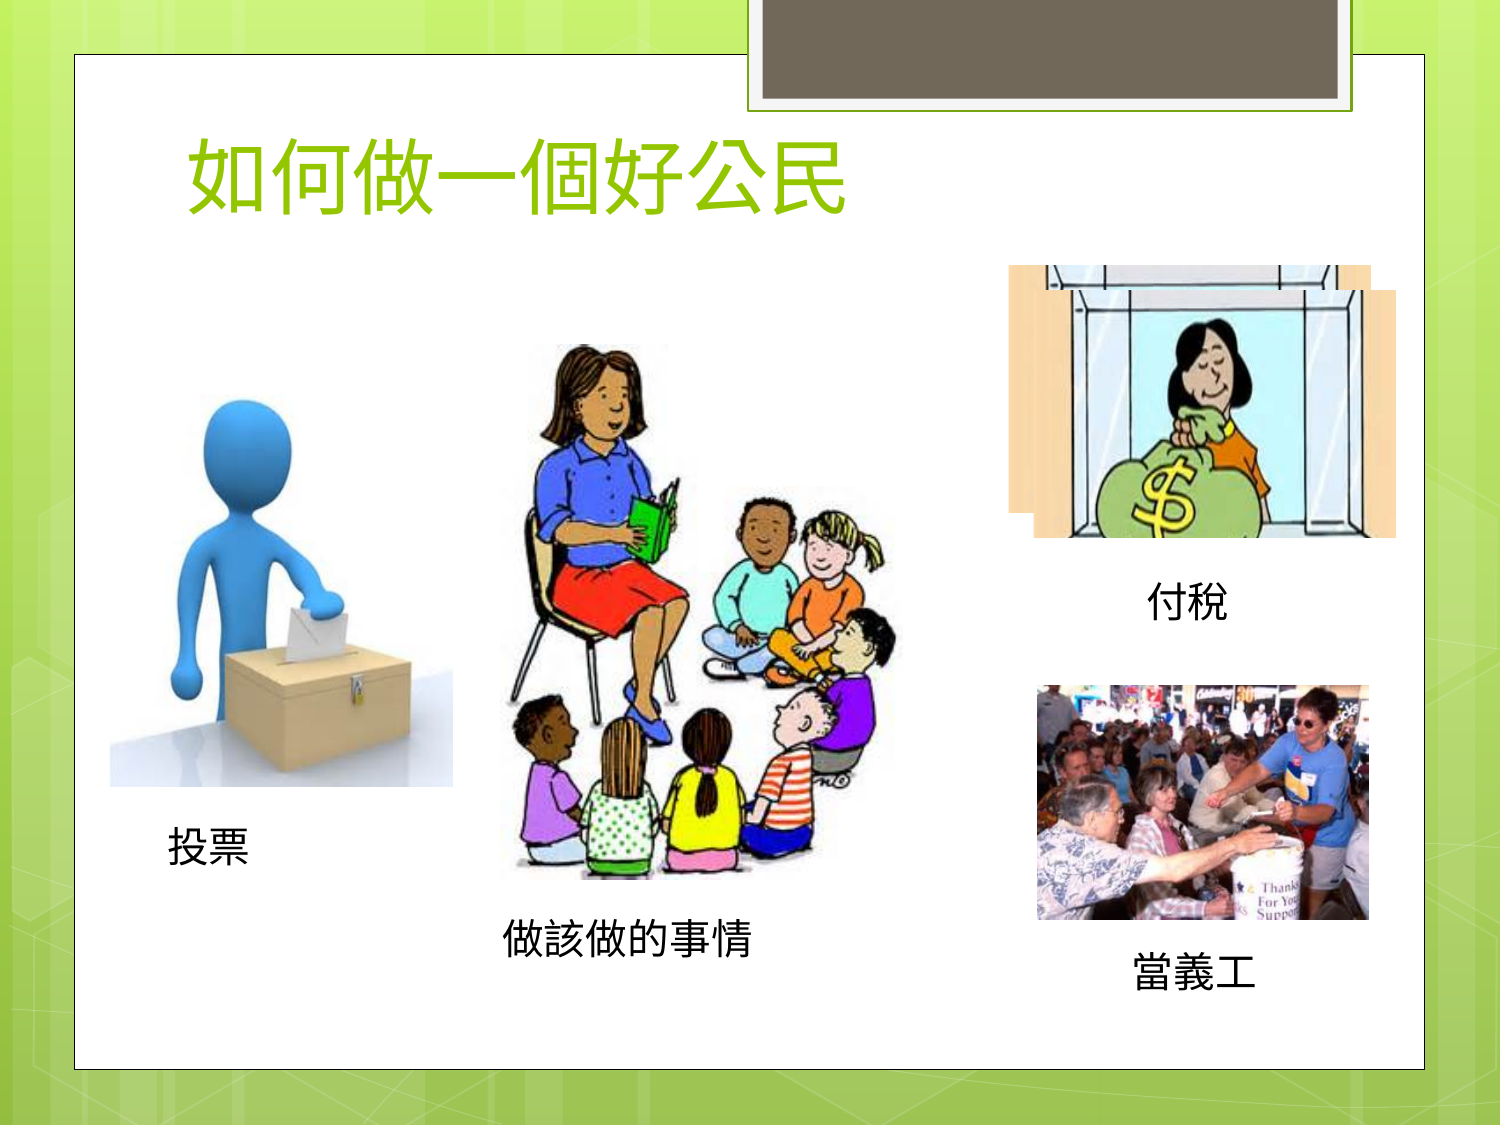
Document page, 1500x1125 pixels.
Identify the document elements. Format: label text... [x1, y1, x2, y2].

text_box 當義工 [1117, 938, 1369, 1004]
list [1008, 264, 1372, 514]
picture [1033, 289, 1397, 539]
title 如何做一個好公民 [171, 109, 1324, 233]
picture [499, 344, 903, 880]
text_box 付稅 [1131, 568, 1307, 634]
picture [1037, 684, 1369, 920]
text_box 做該做的事情 [487, 905, 902, 971]
picture [109, 393, 453, 787]
text_box 投票 [152, 813, 327, 879]
